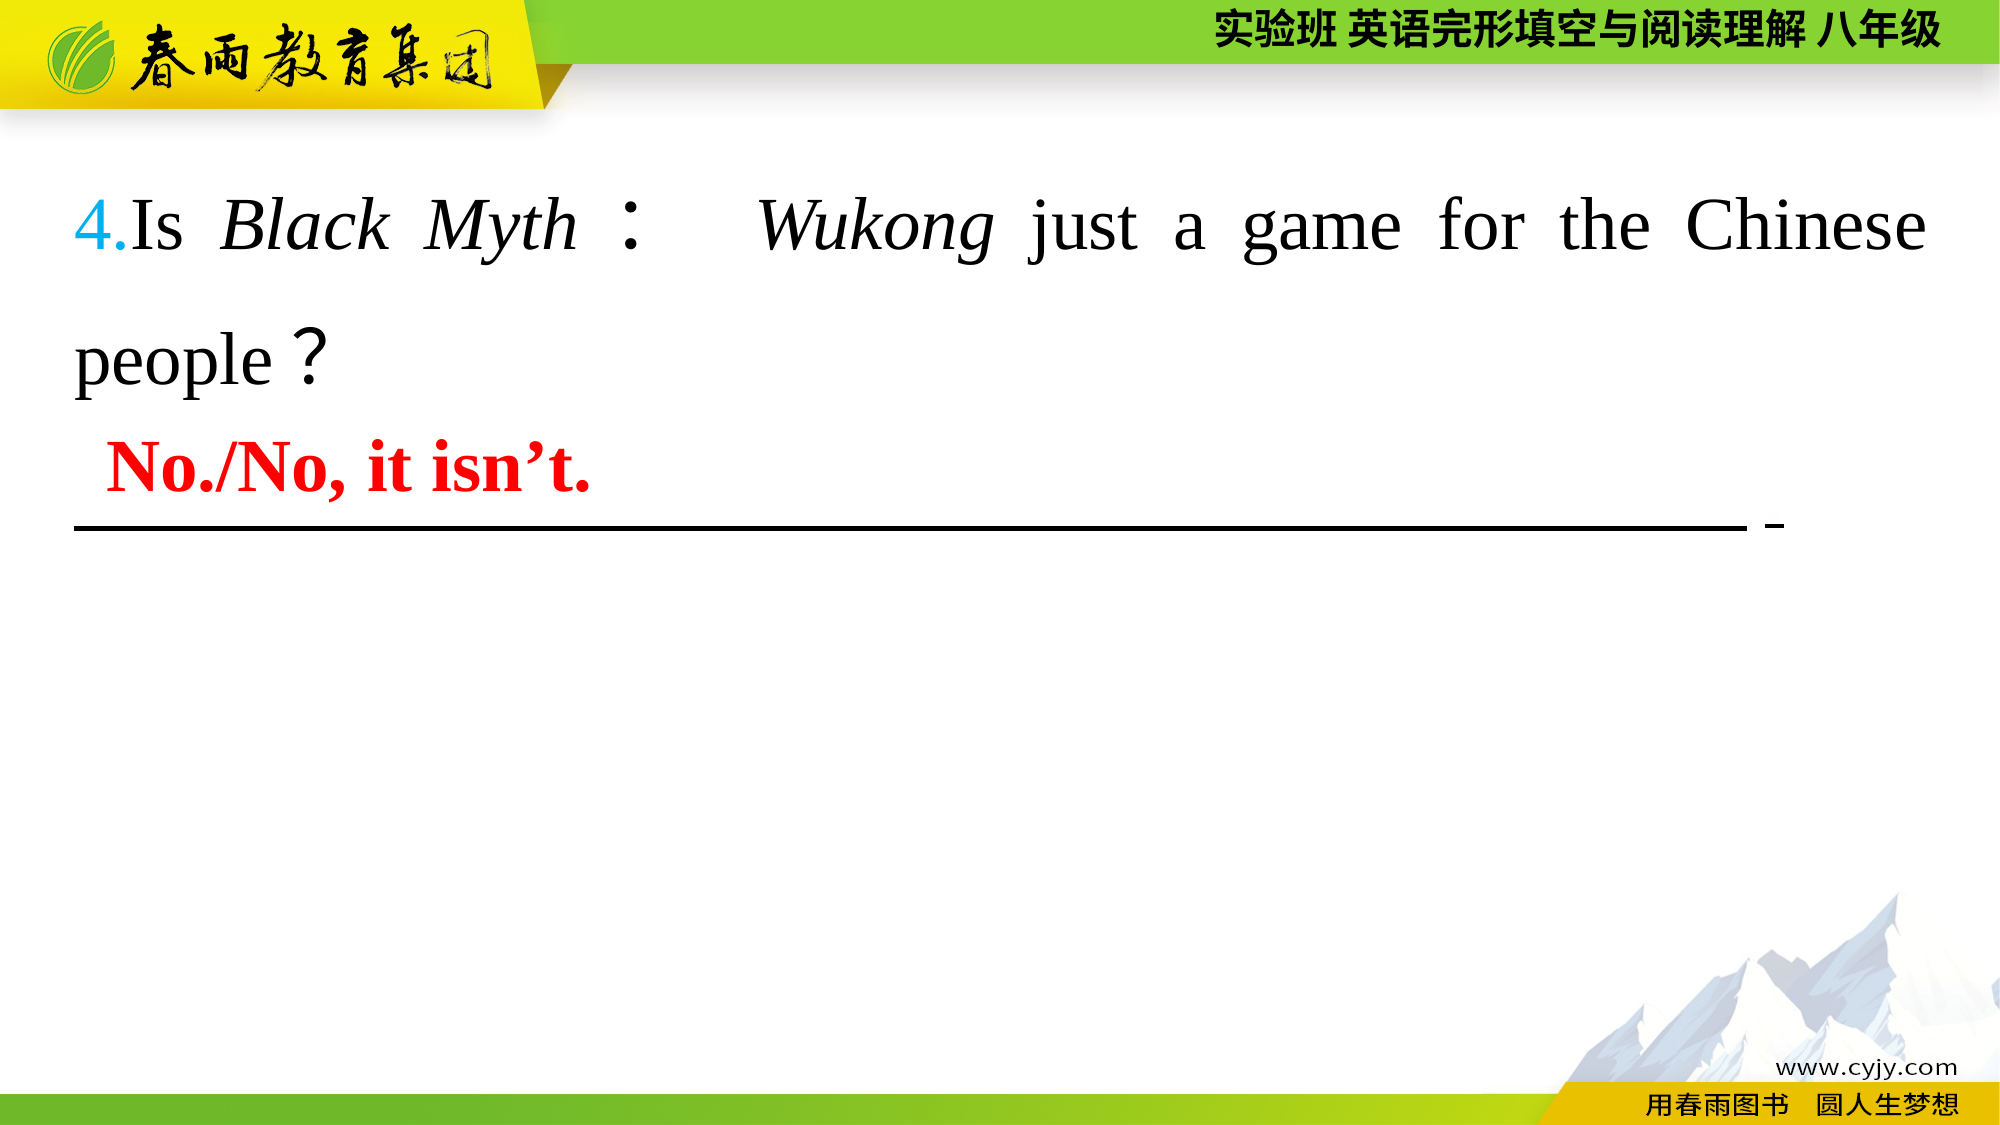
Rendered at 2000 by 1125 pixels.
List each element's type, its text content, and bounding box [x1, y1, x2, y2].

list 4.Is Black Myth： Wukong just a game for the Chinese people？ , [59, 122, 1944, 547]
text_box No./No, it isn’t. [91, 409, 701, 514]
picture [0, 0, 2000, 1125]
